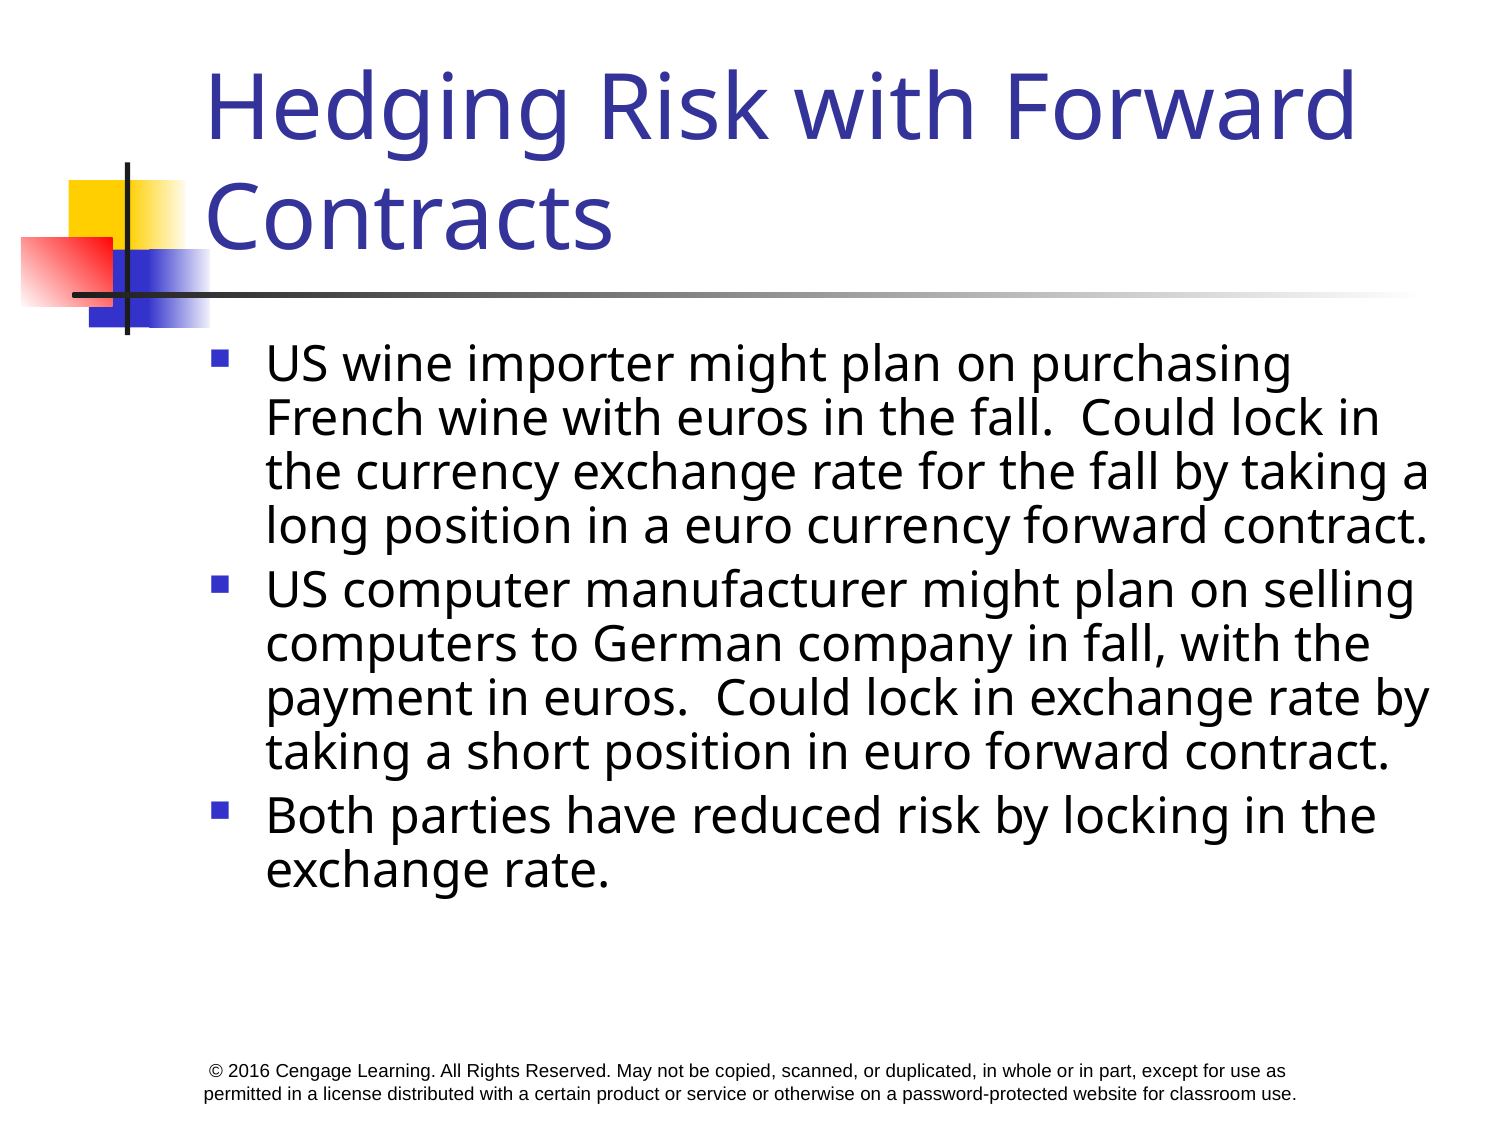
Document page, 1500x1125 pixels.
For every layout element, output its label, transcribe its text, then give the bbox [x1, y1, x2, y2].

list US wine importer might plan on purchasing French wine with euros in the fall. Could lock in the currency exchange rate for the fall by taking a long position in a euro currency forward contract. US computer manufacturer might plan on selling computers to German company in fall, with the payment in euros. Could lock in exchange rate by taking a short position in euro forward contract. Both parties have reduced risk by locking in the exchange rate. [193, 330, 1470, 1007]
title Hedging Risk with Forward Contracts [188, 34, 1468, 276]
